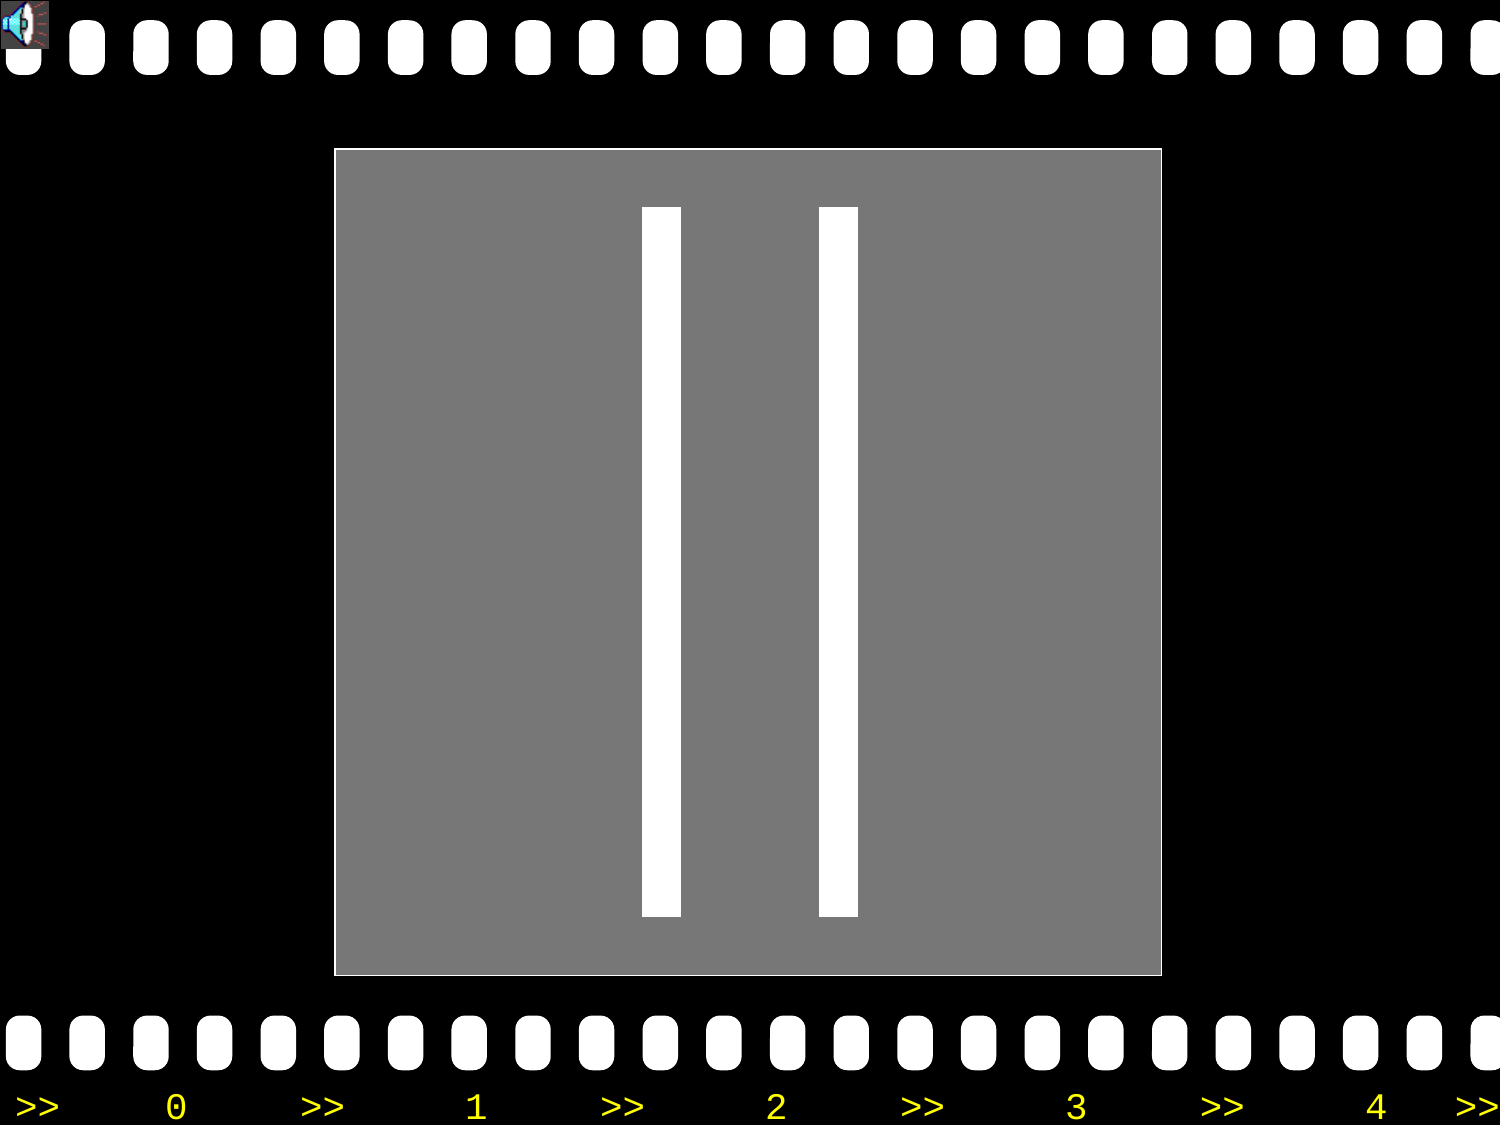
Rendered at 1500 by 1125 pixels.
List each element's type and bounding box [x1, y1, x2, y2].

picture [0, 0, 51, 51]
text_box [643, 207, 681, 917]
text_box [335, 148, 1162, 976]
text_box [819, 207, 858, 917]
